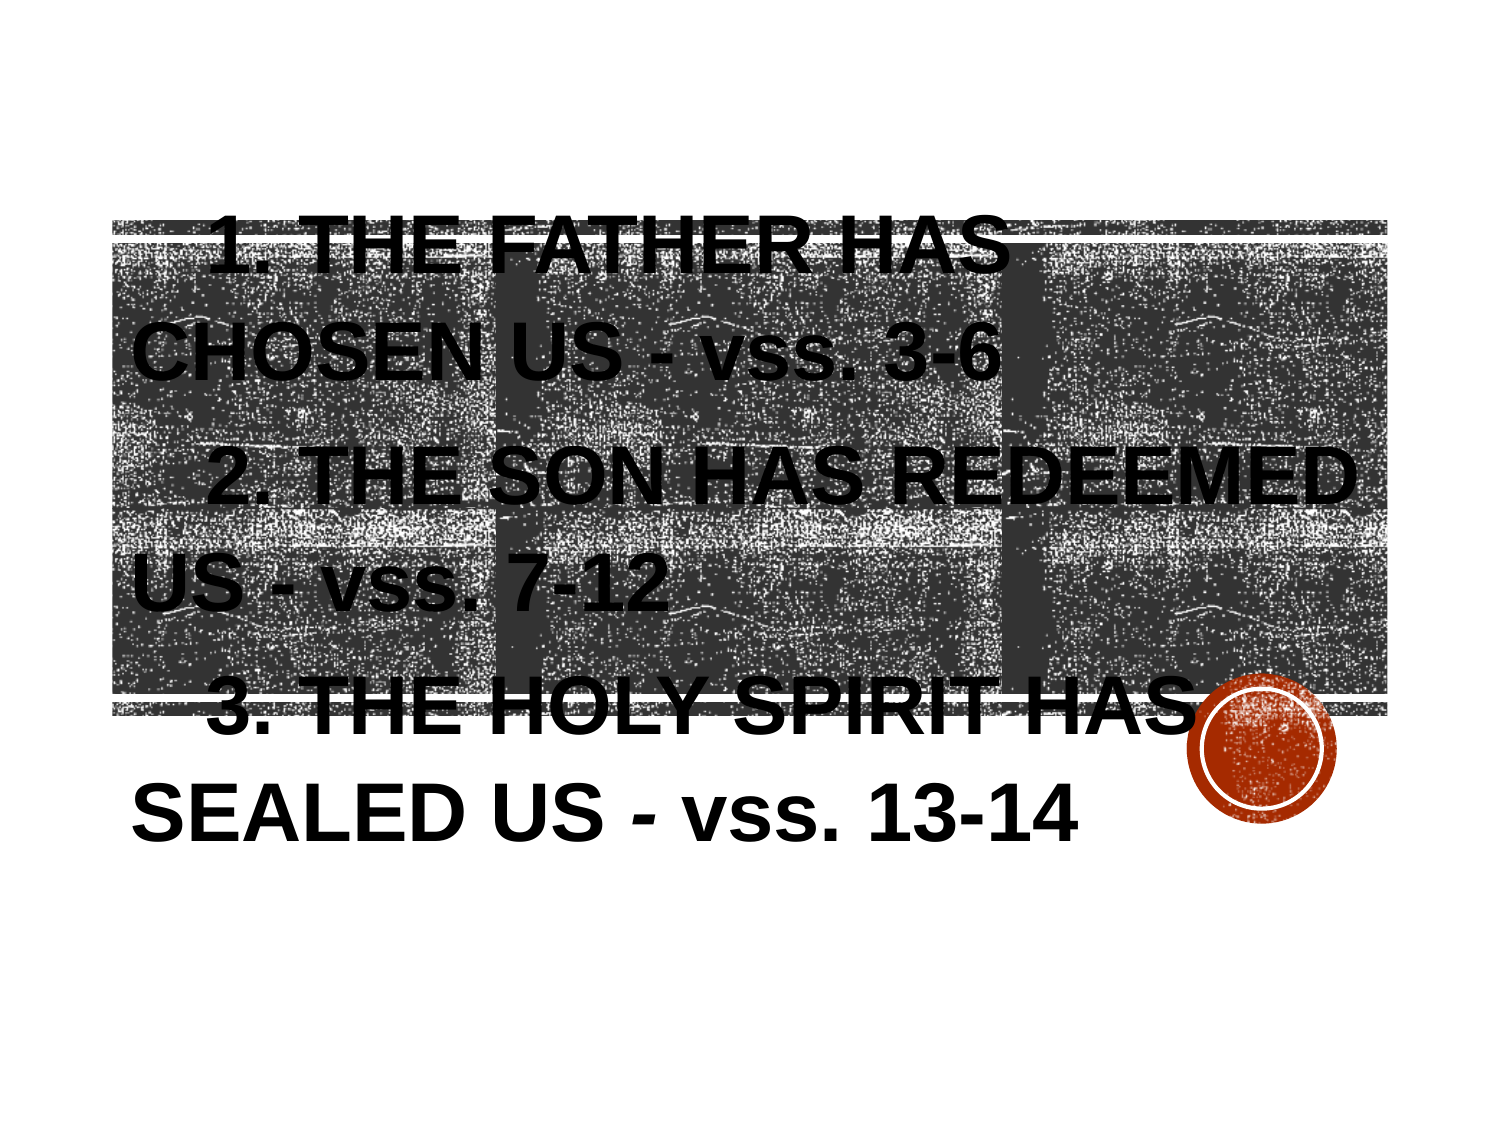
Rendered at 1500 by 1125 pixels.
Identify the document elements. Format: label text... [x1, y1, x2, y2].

text_box 1. THE FATHER HAS CHOSEN US - vss. 3-6 2. THE SON HAS REDEEMED US - vss. 7-12 3. THE HOLY SPIRIT HAS SEALED US - vss. 13-14 [115, 175, 1380, 866]
